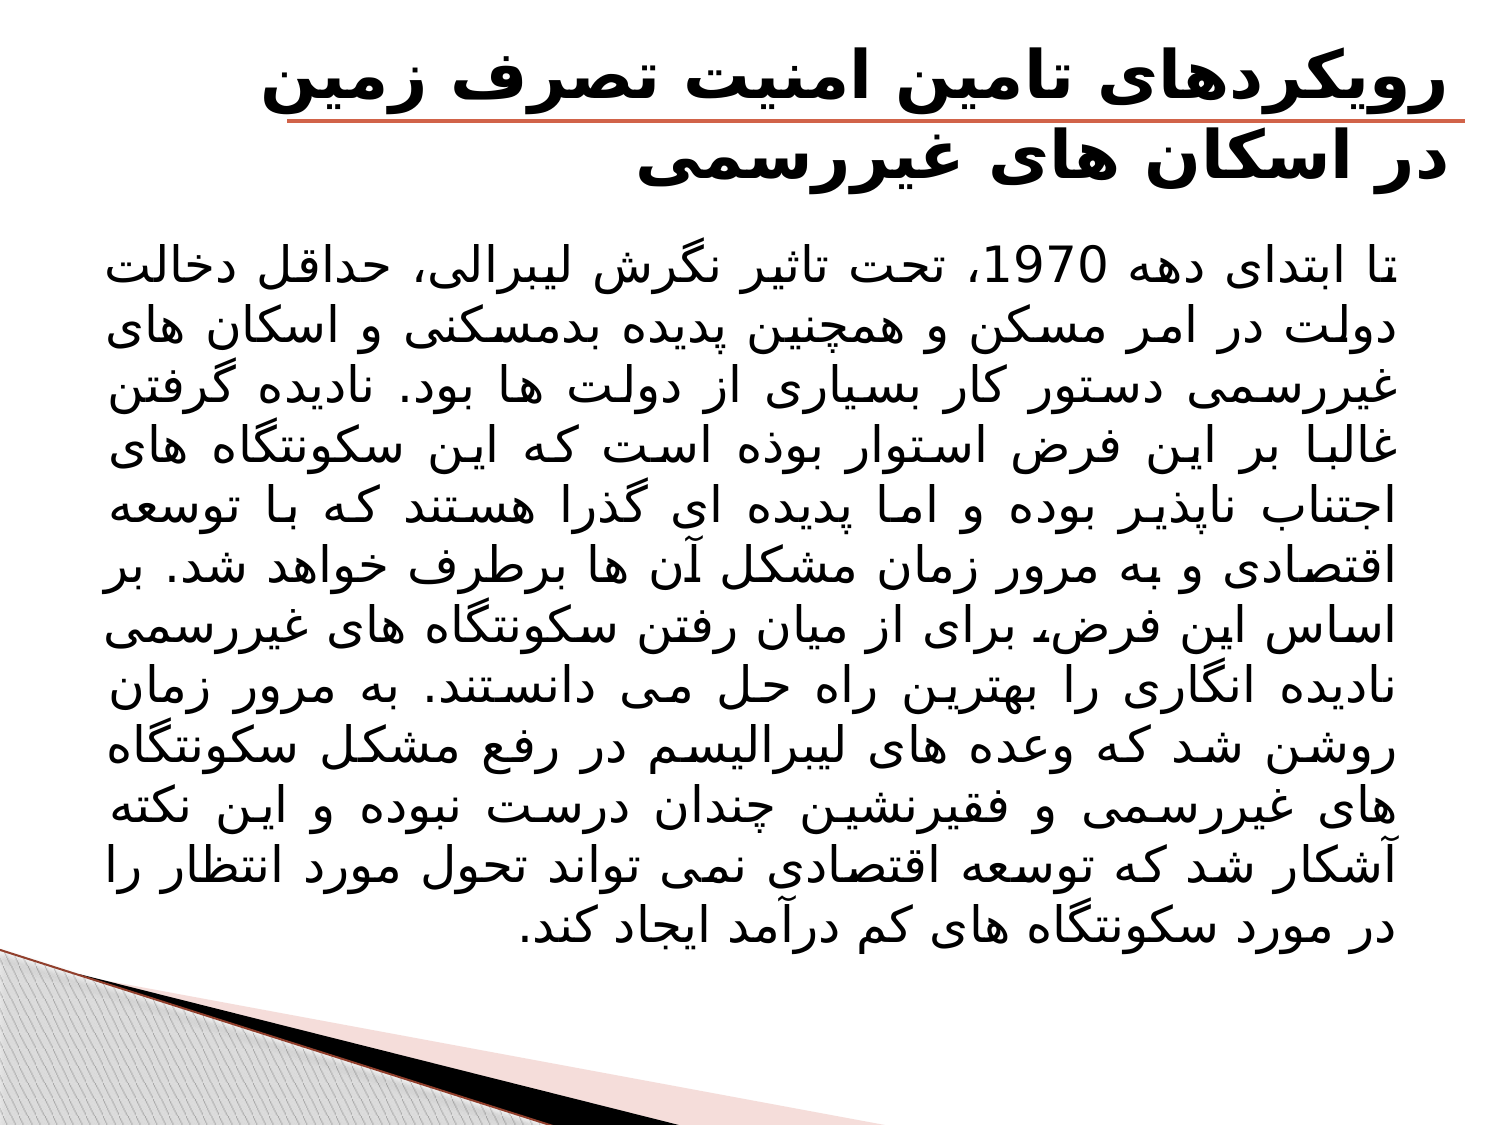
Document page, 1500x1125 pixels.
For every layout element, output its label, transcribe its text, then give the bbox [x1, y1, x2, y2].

text_box تا ابتدای دهه 1970، تحت تاثیر نگرش لیبرالی، حداقل دخالت دولت در امر مسکن و همچنین پدیده بدمسکنی و اسکان های غیررسمی دستور کار بسیاری از دولت ها بود. نادیده گرفتن غالبا بر این فرض استوار بوذه است که این سکونتگاه های اجتناب ناپذیر بوده و اما پدیده ای گذرا هستند که با توسعه اقتصادی و به مرور زمان مشکل آن ها برطرف خواهد شد. بر اساس این فرض، برای از میان رفتن سکونتگاه های غیررسمی نادیده انگاری را بهترین راه حل می دانستند. به مرور زمان روشن شد که وعده های لیبرالیسم در رفع مشکل سکونتگاه های غیررسمی و فقیرنشین چندان درست نبوده و این نکته آشکار شد که توسعه اقتصادی نمی تواند تحول مورد انتظار را در مورد سکونتگاه های کم درآمد ایجاد کند. [87, 224, 1413, 960]
text_box رویکردهای تامین امنیت تصرف زمین در اسکان های غیررسمی [152, 24, 1465, 200]
